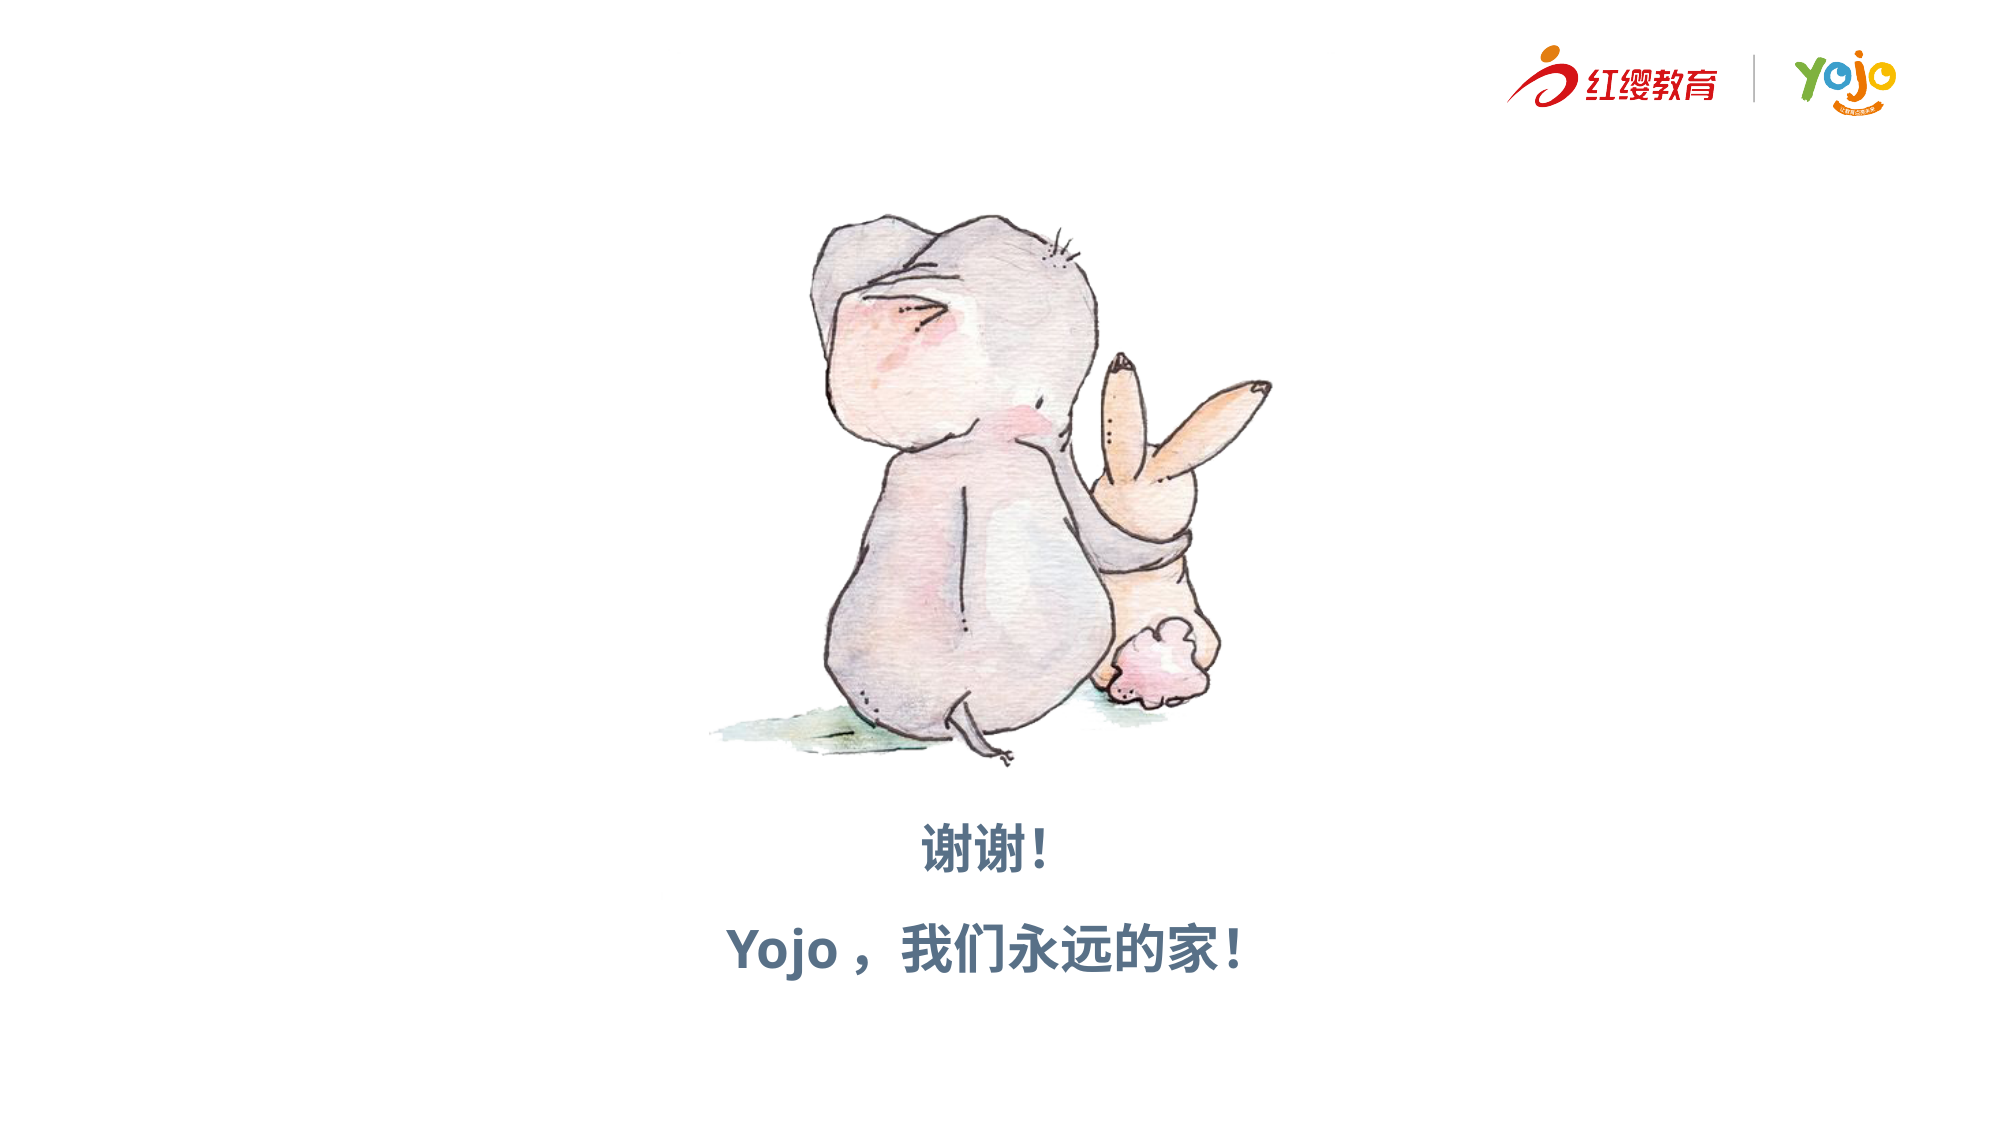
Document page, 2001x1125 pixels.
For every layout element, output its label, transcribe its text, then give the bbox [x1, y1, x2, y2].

picture [1507, 45, 1896, 116]
picture [615, 17, 1385, 774]
title 谢谢！ Yojo，我们永远的家！ [328, 774, 1672, 993]
